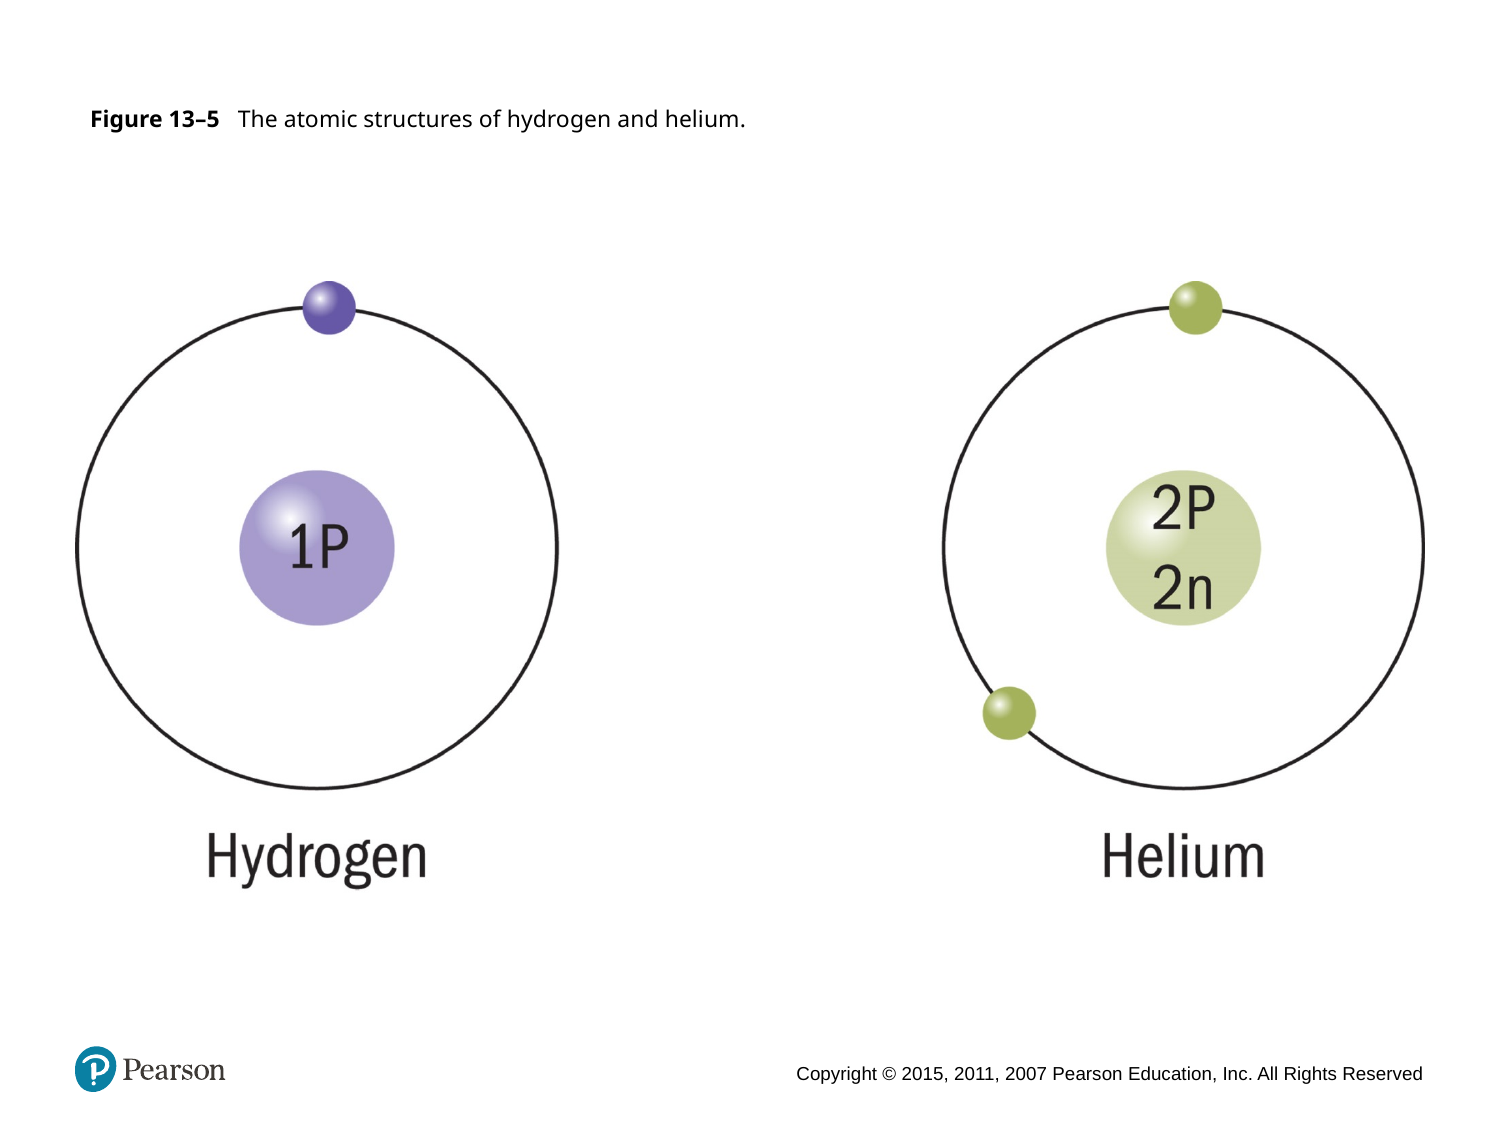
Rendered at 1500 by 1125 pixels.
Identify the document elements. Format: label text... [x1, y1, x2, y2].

title Figure 13–5 The atomic structures of hydrogen and helium. [74, 62, 1426, 176]
picture [74, 281, 1426, 894]
